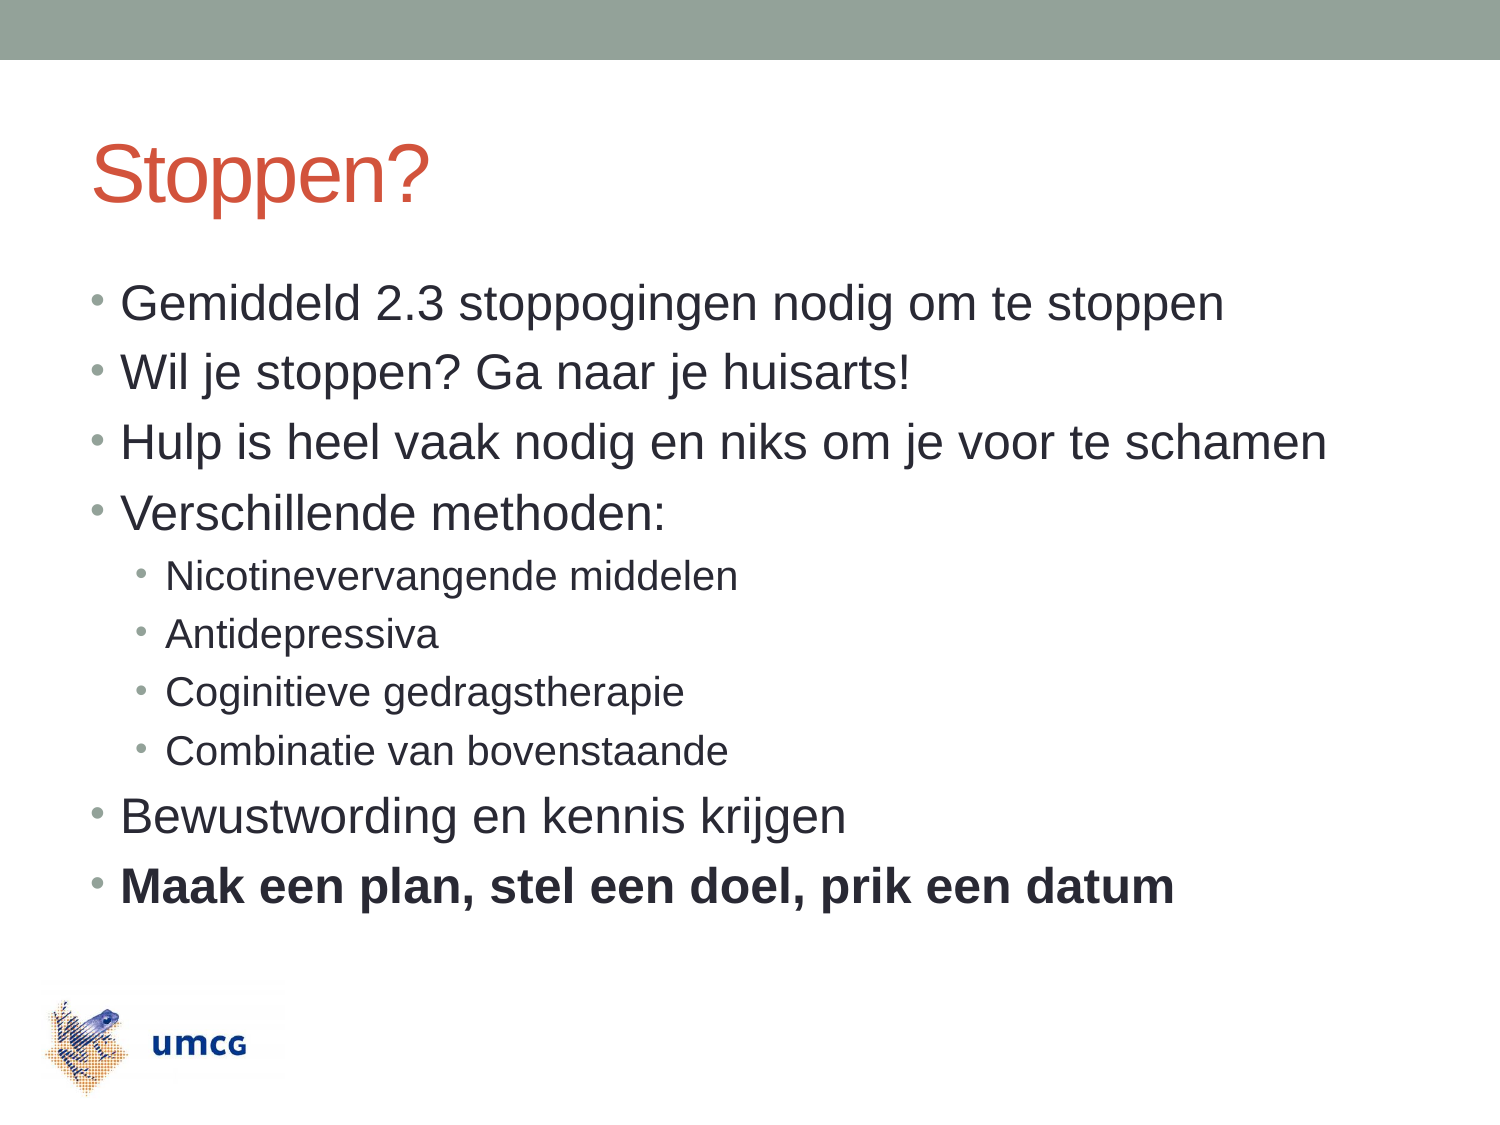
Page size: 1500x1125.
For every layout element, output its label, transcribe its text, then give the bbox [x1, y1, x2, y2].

list Gemiddeld 2.3 stoppogingen nodig om te stoppen Wil je stoppen? Ga naar je huisarts! Hulp is heel vaak nodig en niks om je voor te schamen Verschillende methoden: Nicotinevervangende middelen Antidepressiva Coginitieve gedragstherapie Combinatie van bovenstaande Bewustwording en kennis krijgen Maak een plan, stel een doel, prik een datum [75, 262, 1425, 1063]
title Stoppen? [75, 87, 1425, 250]
picture [41, 980, 286, 1119]
